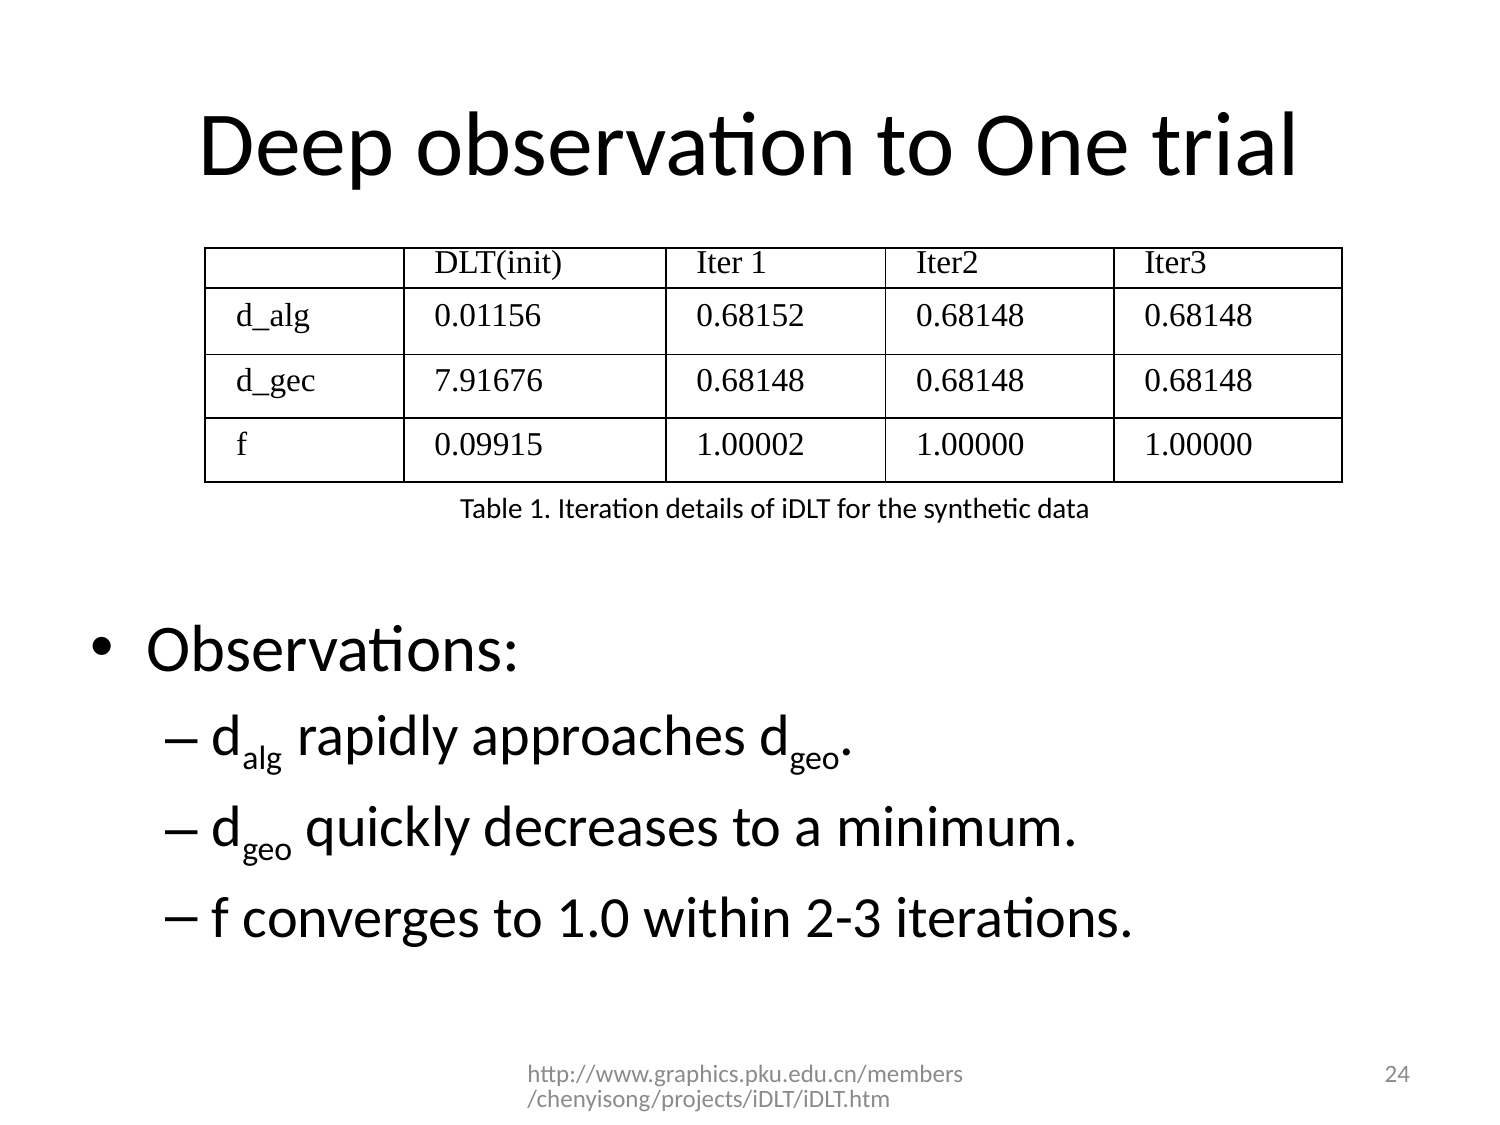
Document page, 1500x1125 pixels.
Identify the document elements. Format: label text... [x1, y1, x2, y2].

table_header [206, 249, 403, 287]
footer http://www.graphics.pku.edu.cn/members/chenyisong/projects/iDLT/iDLT.htm [512, 1042, 988, 1103]
table_cell 0.68148 [667, 355, 885, 417]
table_cell 0.68148 [1115, 289, 1341, 354]
table_header Iter3 [1115, 249, 1341, 287]
slide_number 24 [1074, 1042, 1425, 1103]
table_header Iter2 [886, 249, 1113, 287]
table_cell f [206, 419, 403, 481]
table_cell 0.68148 [1115, 355, 1341, 417]
table_header Iter 1 [667, 249, 885, 287]
table_cell 0.68148 [886, 355, 1113, 417]
table_cell 1.00000 [886, 419, 1113, 481]
title Deep observation to One trial [75, 45, 1425, 233]
table_cell 7.91676 [405, 355, 665, 417]
table_cell d_alg [206, 289, 403, 354]
list Observations: dalg rapidly approaches dgeo. dgeo quickly decreases to a minimum. f converges to 1.0 within 2-3 iterations. [75, 597, 1425, 972]
table_cell 1.00000 [1115, 419, 1341, 481]
table_cell 0.09915 [405, 419, 665, 481]
table_cell d_gec [206, 355, 403, 417]
table_cell 0.68148 [886, 289, 1113, 354]
table_header DLT(init) [405, 249, 665, 287]
table_cell 1.00002 [667, 419, 885, 481]
table_cell 0.68152 [667, 289, 885, 354]
table_cell 0.01156 [405, 289, 665, 354]
text_box Table 1. Iteration details of iDLT for the synthetic data [445, 482, 1149, 533]
